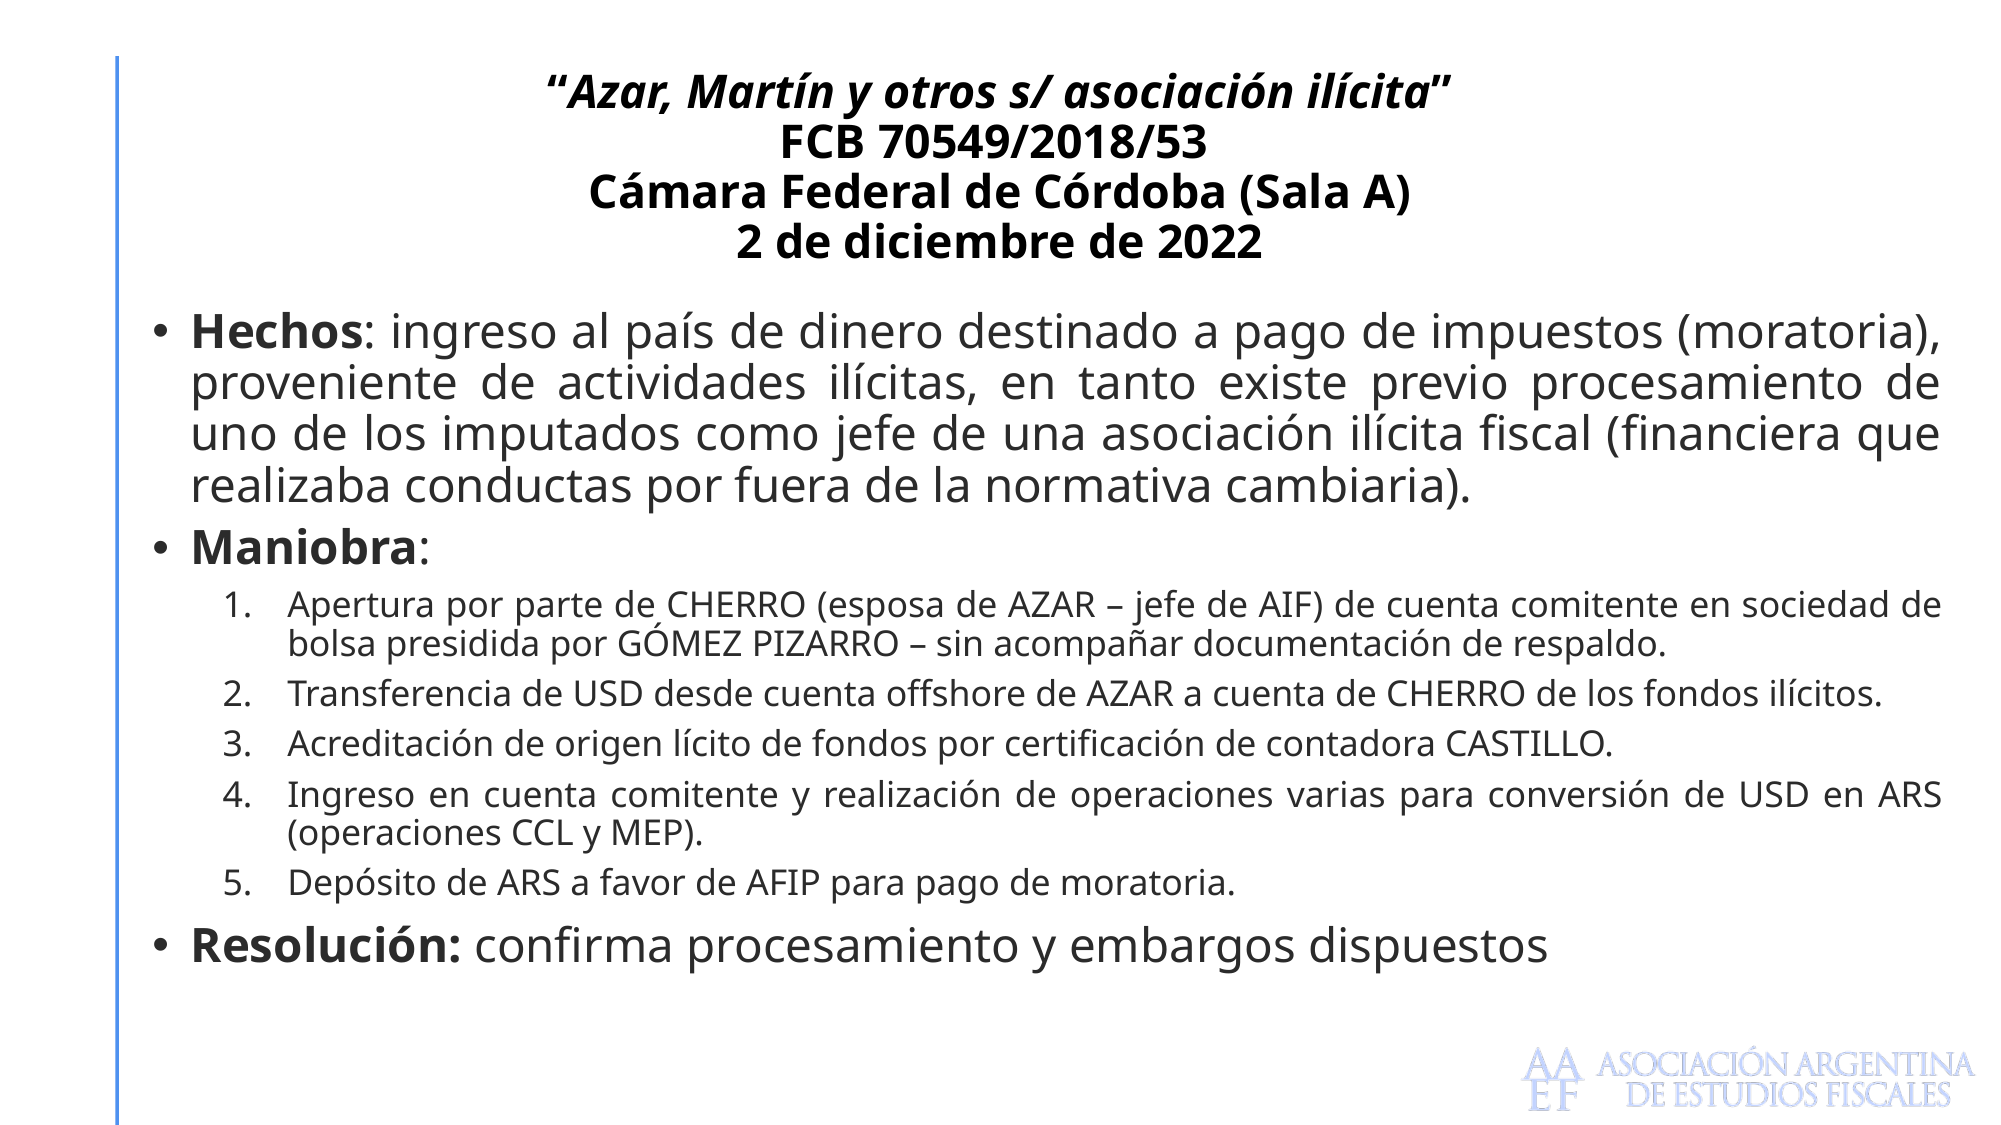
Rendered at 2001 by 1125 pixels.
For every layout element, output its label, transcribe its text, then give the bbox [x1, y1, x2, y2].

title “Azar, Martín y otros s/ asociación ilícita” FCB 70549/2018/53 Cámara Federal de Córdoba (Sala A) 2 de diciembre de 2022 [137, 59, 1863, 278]
list Hechos: ingreso al país de dinero destinado a pago de impuestos (moratoria), proveniente de actividades ilícitas, en tanto existe previo procesamiento de uno de los imputados como jefe de una asociación ilícita fiscal (financiera que realizaba conductas por fuera de la normativa cambiaria). Maniobra: Apertura por parte de CHERRO (esposa de AZAR – jefe de AIF) de cuenta comitente en sociedad de bolsa presidida por GÓMEZ PIZARRO – sin acompañar documentación de respaldo. Transferencia de USD desde cuenta offshore de AZAR a cuenta de CHERRO de los fondos ilícitos. Acreditación de origen lícito de fondos por certificación de contadora CASTILLO. Ingreso en cuenta comitente y realización de operaciones varias para conversión de USD en ARS (operaciones CCL y MEP). Depósito de ARS a favor de AFIP para pago de moratoria. Resolución: confirma procesamiento y embargos dispuestos [137, 299, 1960, 1078]
picture [1506, 1042, 1983, 1113]
